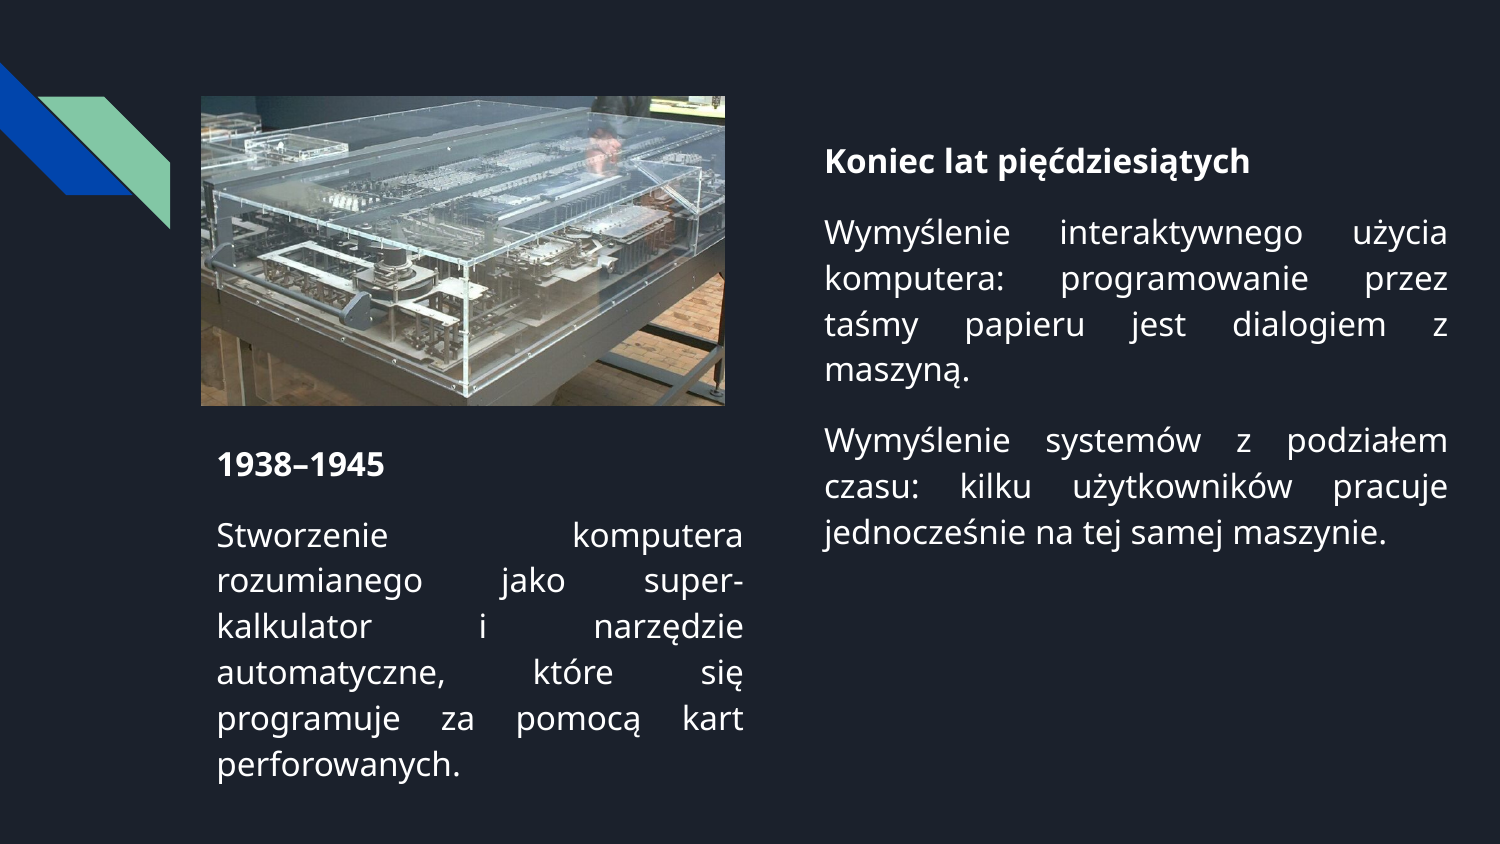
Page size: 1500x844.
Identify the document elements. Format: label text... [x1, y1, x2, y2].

list 1938–1945 Stworzenie komputera rozumianego jako super-kalkulator i narzędzie automatyczne, które się programuje za pomocą kart perforowanych. [201, 421, 760, 844]
picture [201, 96, 725, 406]
list Koniec lat pięćdziesiątych Wymyślenie interaktywnego użycia komputera: programowanie przez taśmy papieru jest dialogiem z maszyną. Wymyślenie systemów z podziałem czasu: kilku użytkowników pracuje jednocześnie na tej samej maszynie. [809, 119, 1465, 597]
